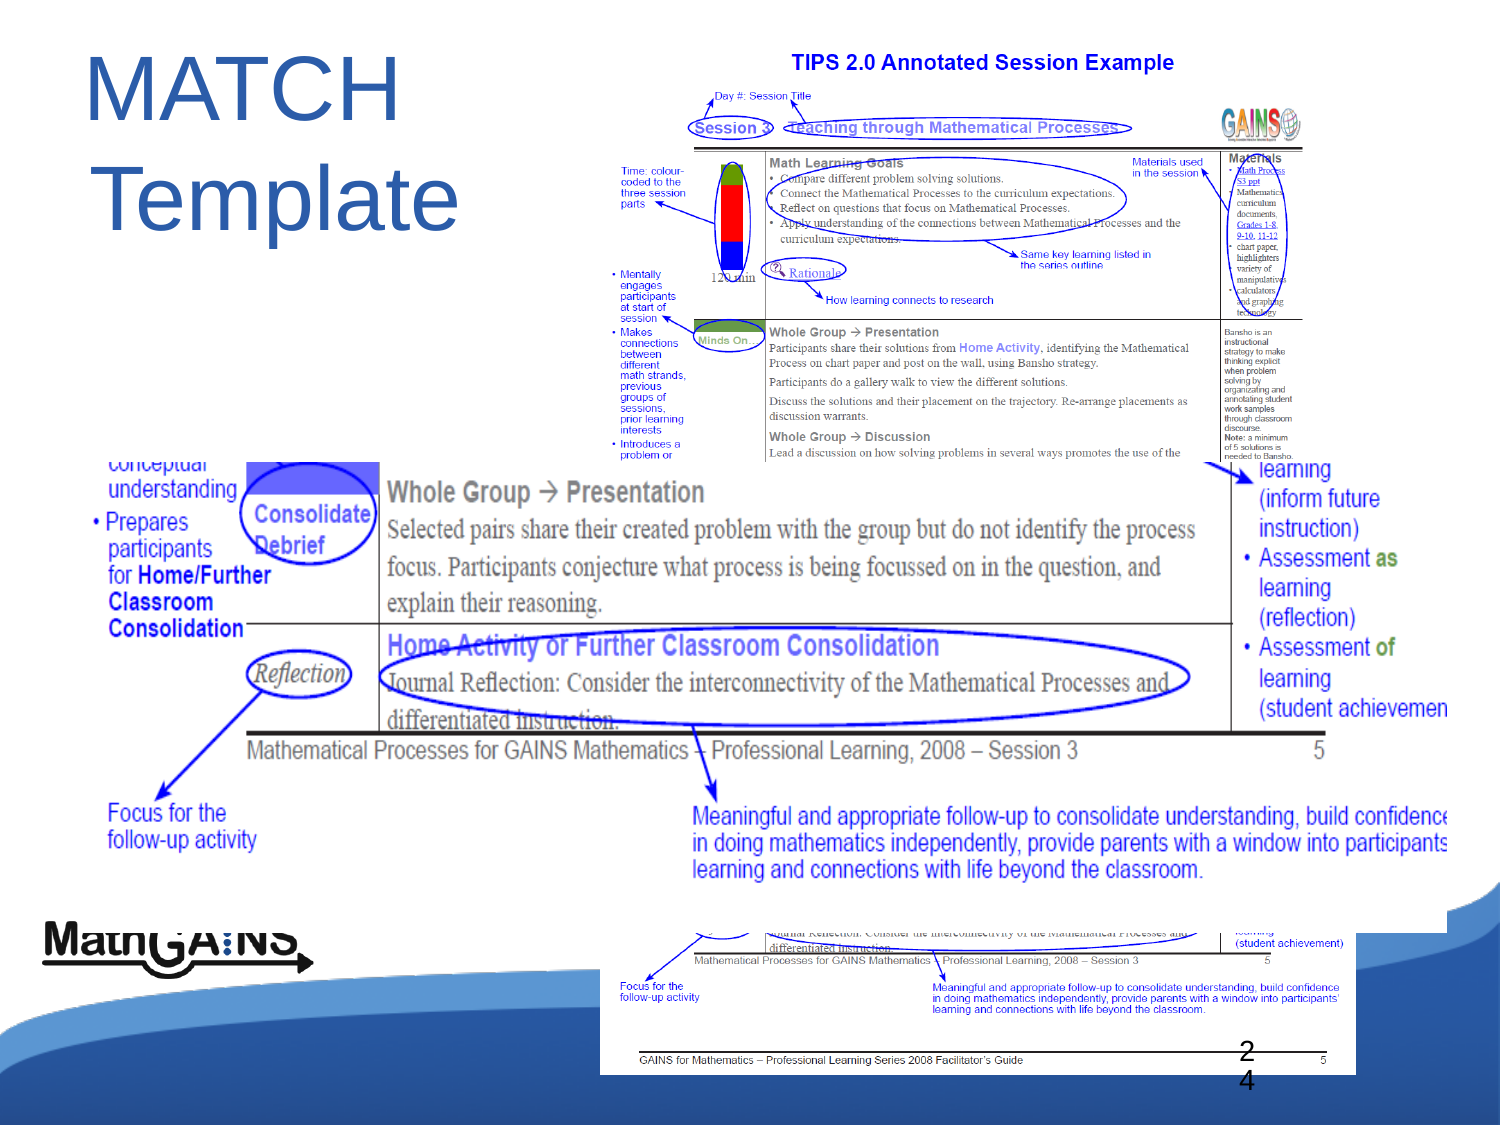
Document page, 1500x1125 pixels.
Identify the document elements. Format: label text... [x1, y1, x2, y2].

picture [0, 24, 1500, 1125]
title MATCH Template [74, 14, 1426, 263]
